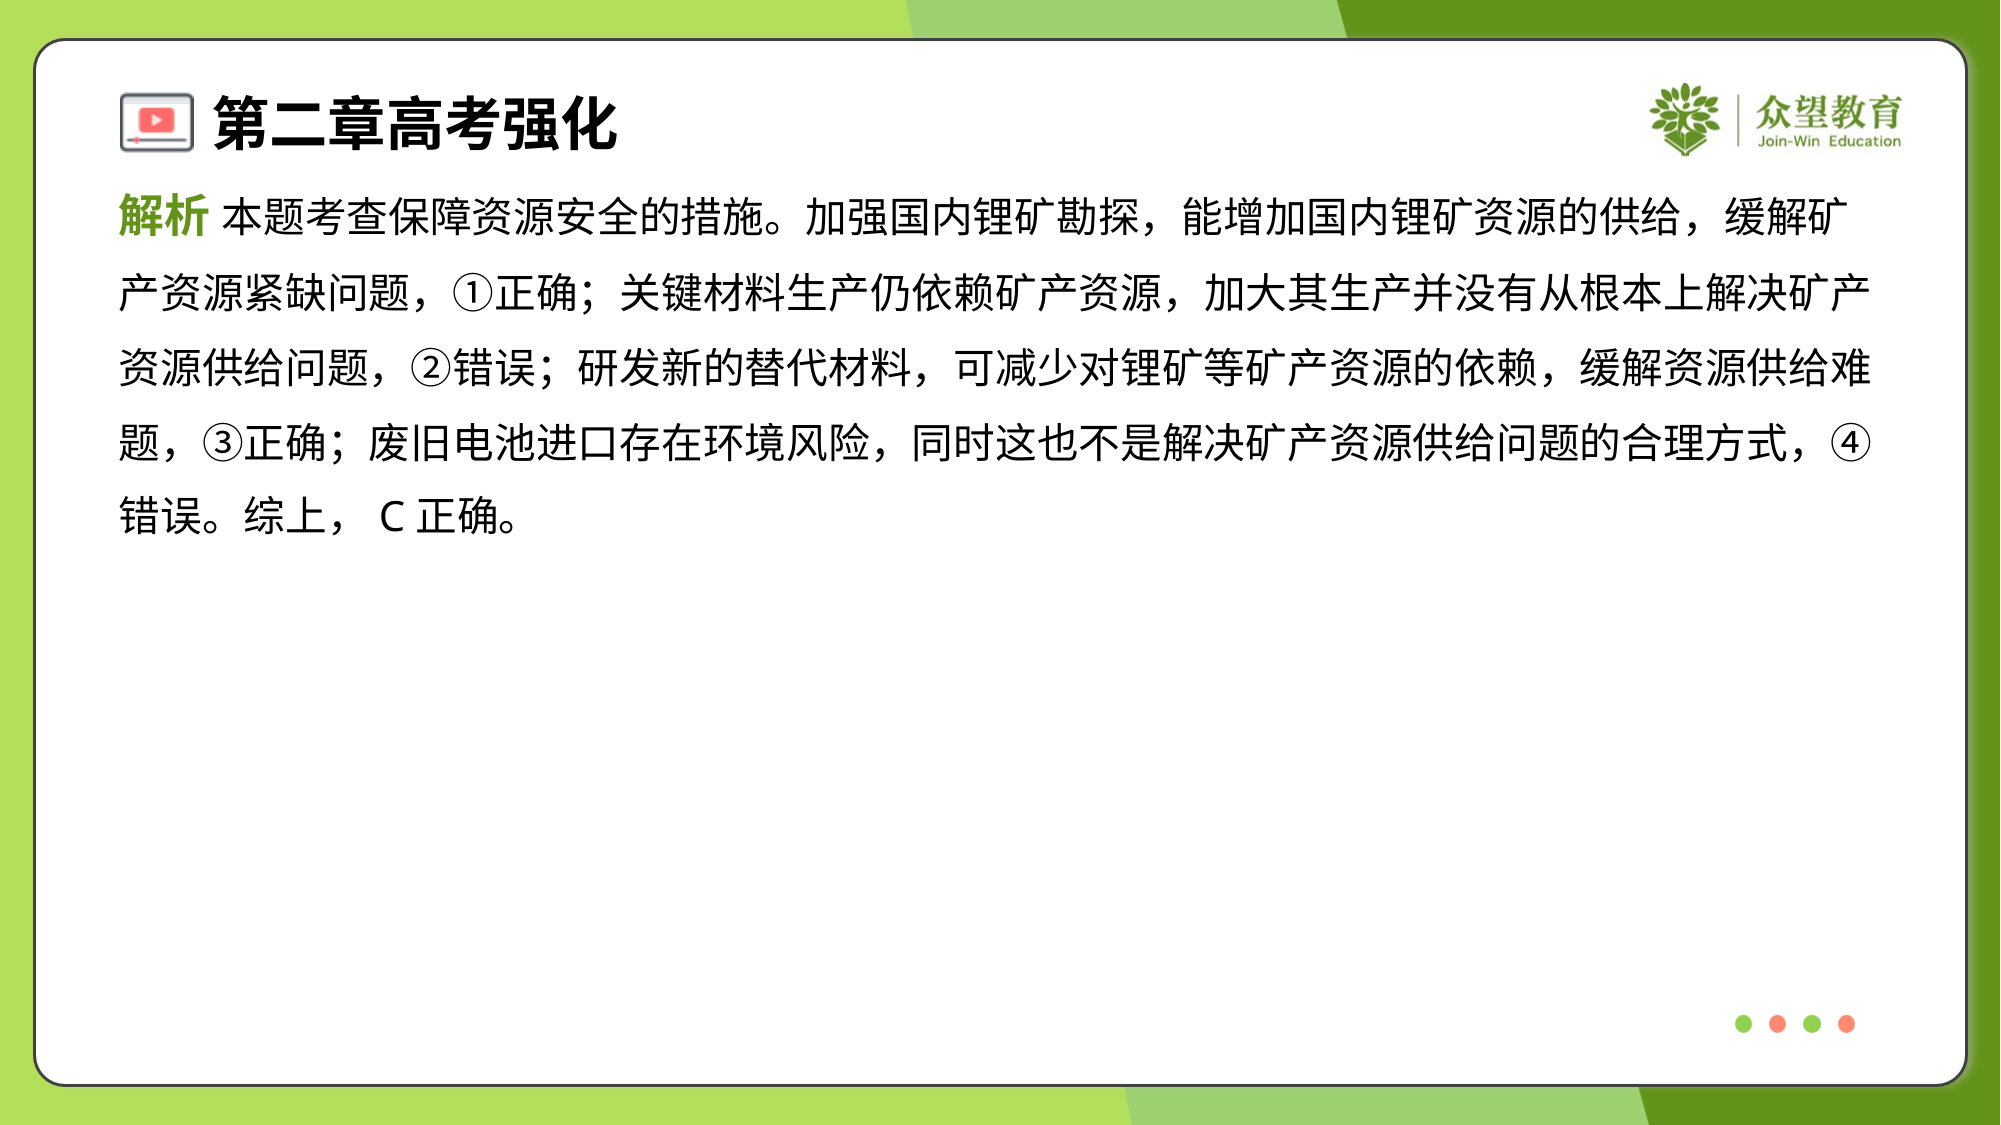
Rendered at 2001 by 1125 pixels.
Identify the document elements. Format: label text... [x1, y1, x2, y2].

picture [0, 0, 2000, 1125]
text_box 解析 本题考查保障资源安全的措施。加强国内锂矿勘探，能增加国内锂矿资源的供给，缓解矿 产资源紧缺问题，①正确；关键材料生产仍依赖矿产资源，加大其生产并没有从根本上解决矿产 资源供给问题，②错误；研发新的替代材料，可减少对锂矿等矿产资源的依赖，缓解资源供给难 题，③正确；废旧电池进口存在环境风险，同时这也不是解决矿产资源供给问题的合理方式，④ 错误。综上，C正确。 [118, 164, 1883, 533]
